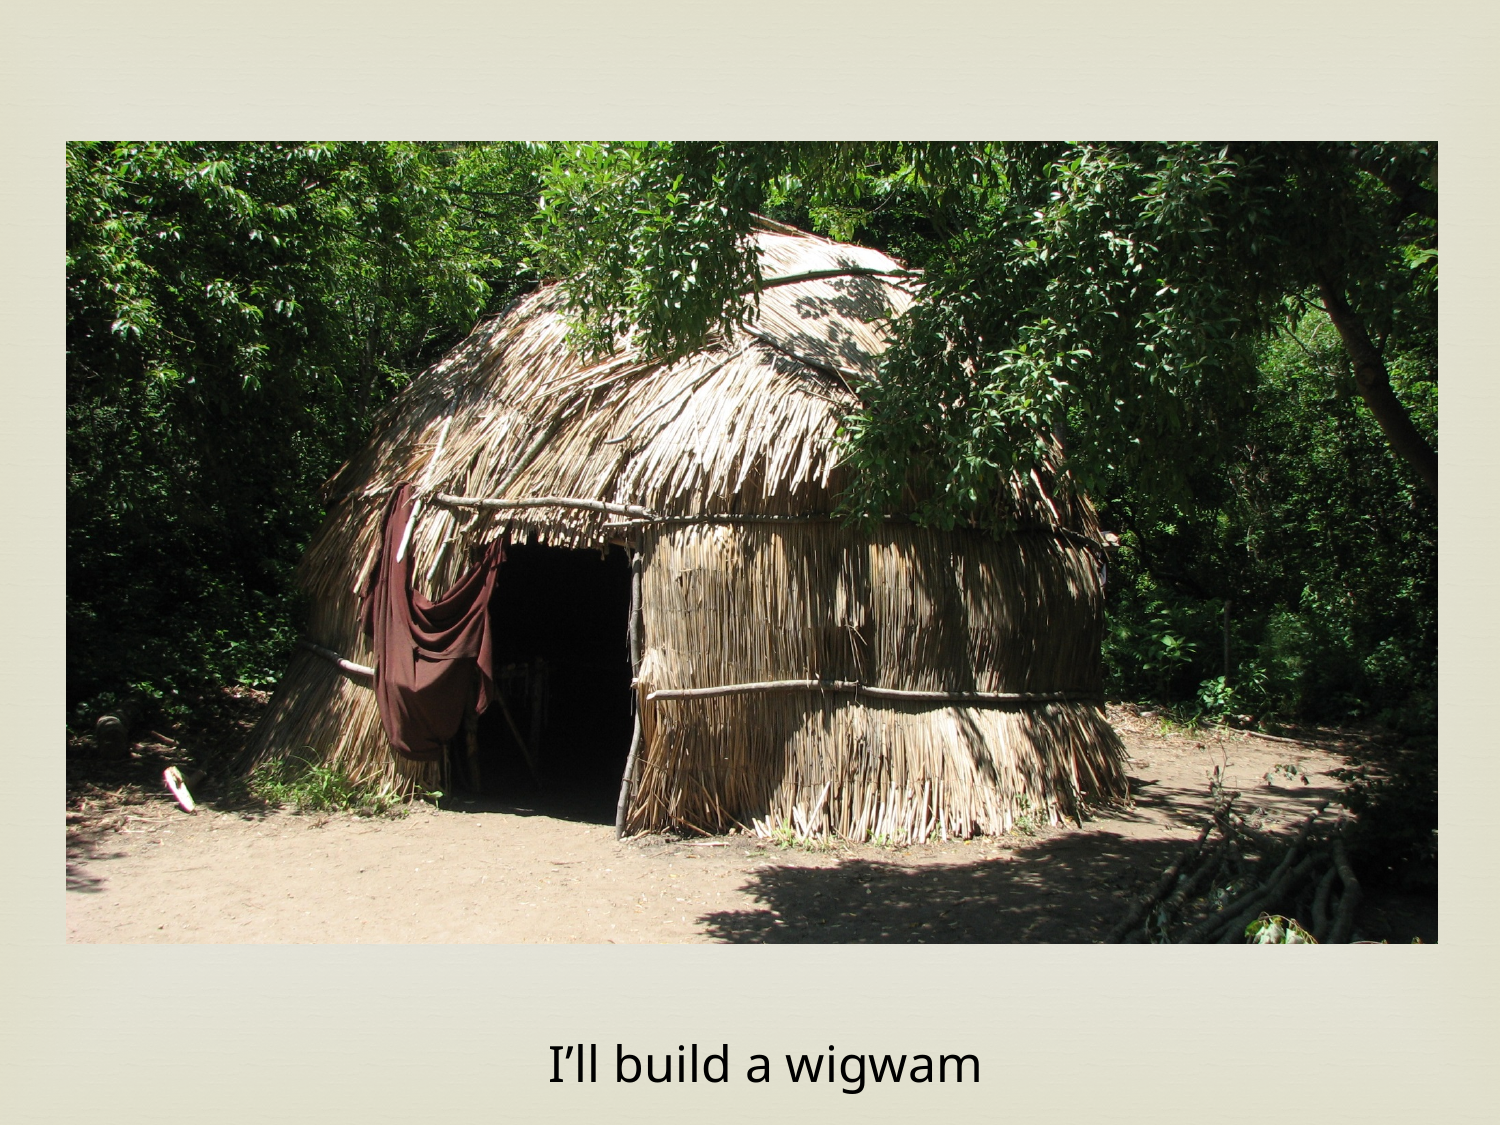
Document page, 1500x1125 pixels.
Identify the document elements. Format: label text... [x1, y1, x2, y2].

text_box I’ll build a wigwam [412, 1024, 1120, 1100]
picture [65, 141, 1438, 944]
